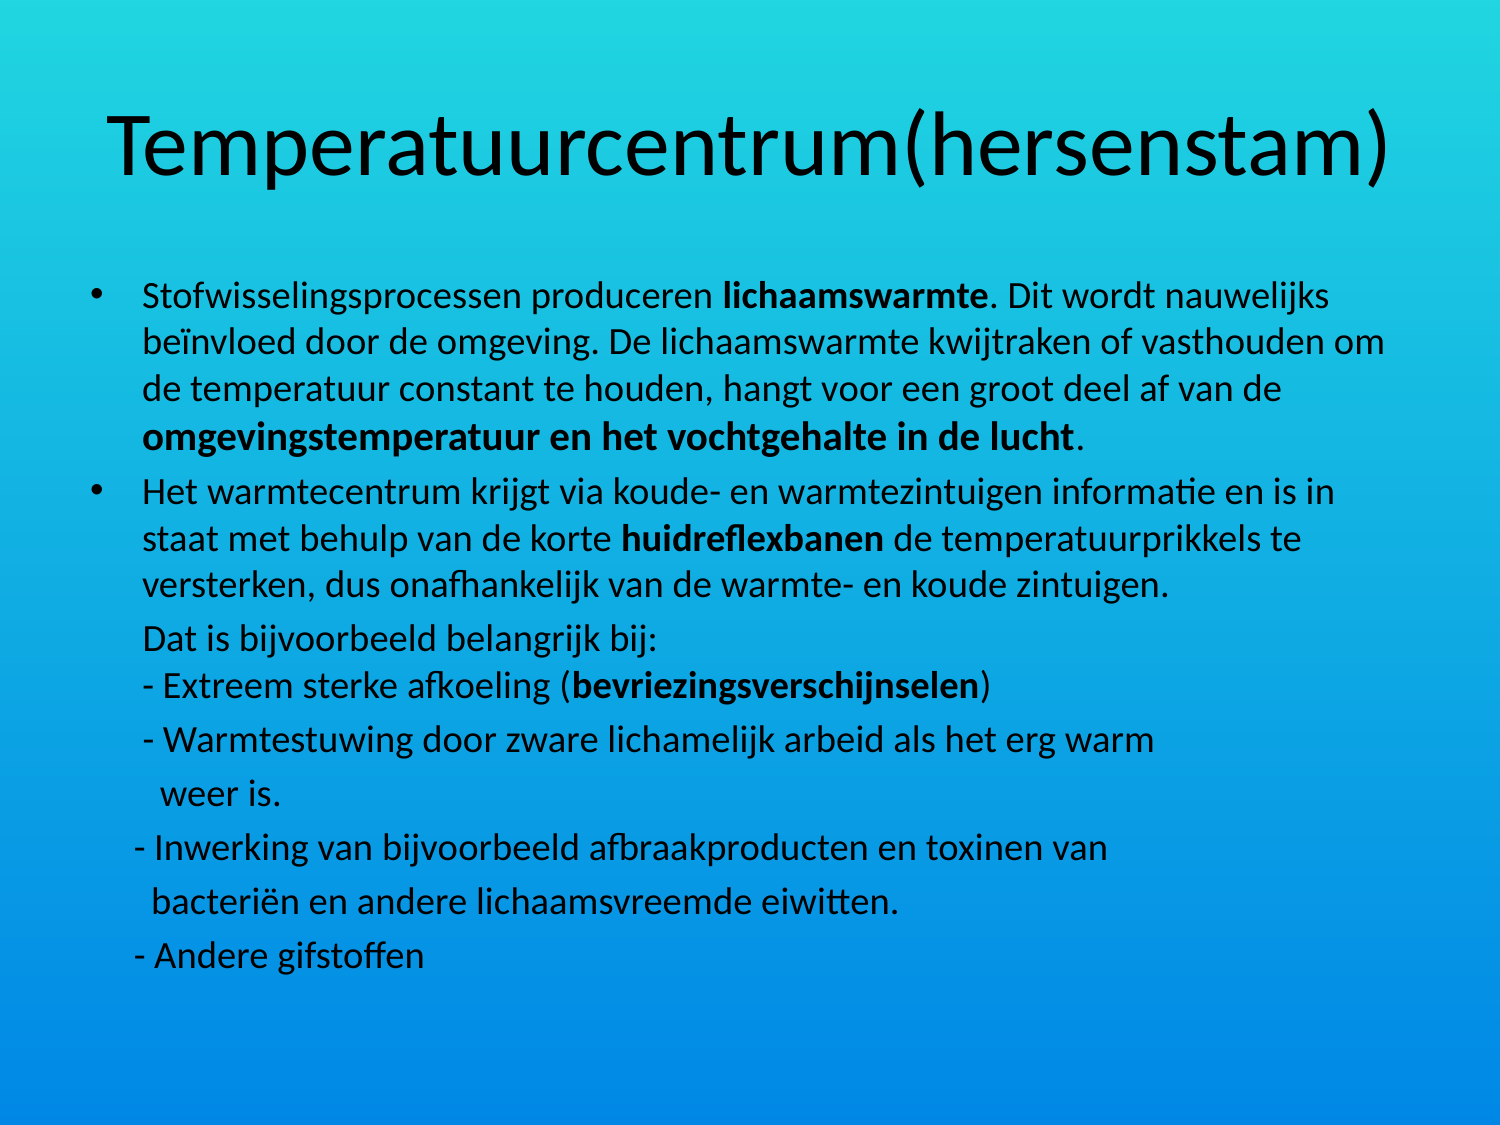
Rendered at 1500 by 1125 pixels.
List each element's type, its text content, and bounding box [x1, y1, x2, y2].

title Temperatuurcentrum(hersenstam) [75, 45, 1425, 233]
list Stofwisselingsprocessen produceren lichaamswarmte. Dit wordt nauwelijks beïnvloed door de omgeving. De lichaamswarmte kwijtraken of vasthouden om de temperatuur constant te houden, hangt voor een groot deel af van de omgevingstemperatuur en het vochtgehalte in de lucht. Het warmtecentrum krijgt via koude- en warmtezintuigen informatie en is in staat met behulp van de korte huidreflexbanen de temperatuurprikkels te versterken, dus onafhankelijk van de warmte- en koude zintuigen. Dat is bijvoorbeeld belangrijk bij: - Extreem sterke afkoeling (bevriezingsverschijnselen) - Warmtestuwing door zware lichamelijk arbeid als het erg warm weer is. - Inwerking van bijvoorbeeld afbraakproducten en toxinen van bacteriën en andere lichaamsvreemde eiwitten. - Andere gifstoffen [75, 262, 1425, 1005]
